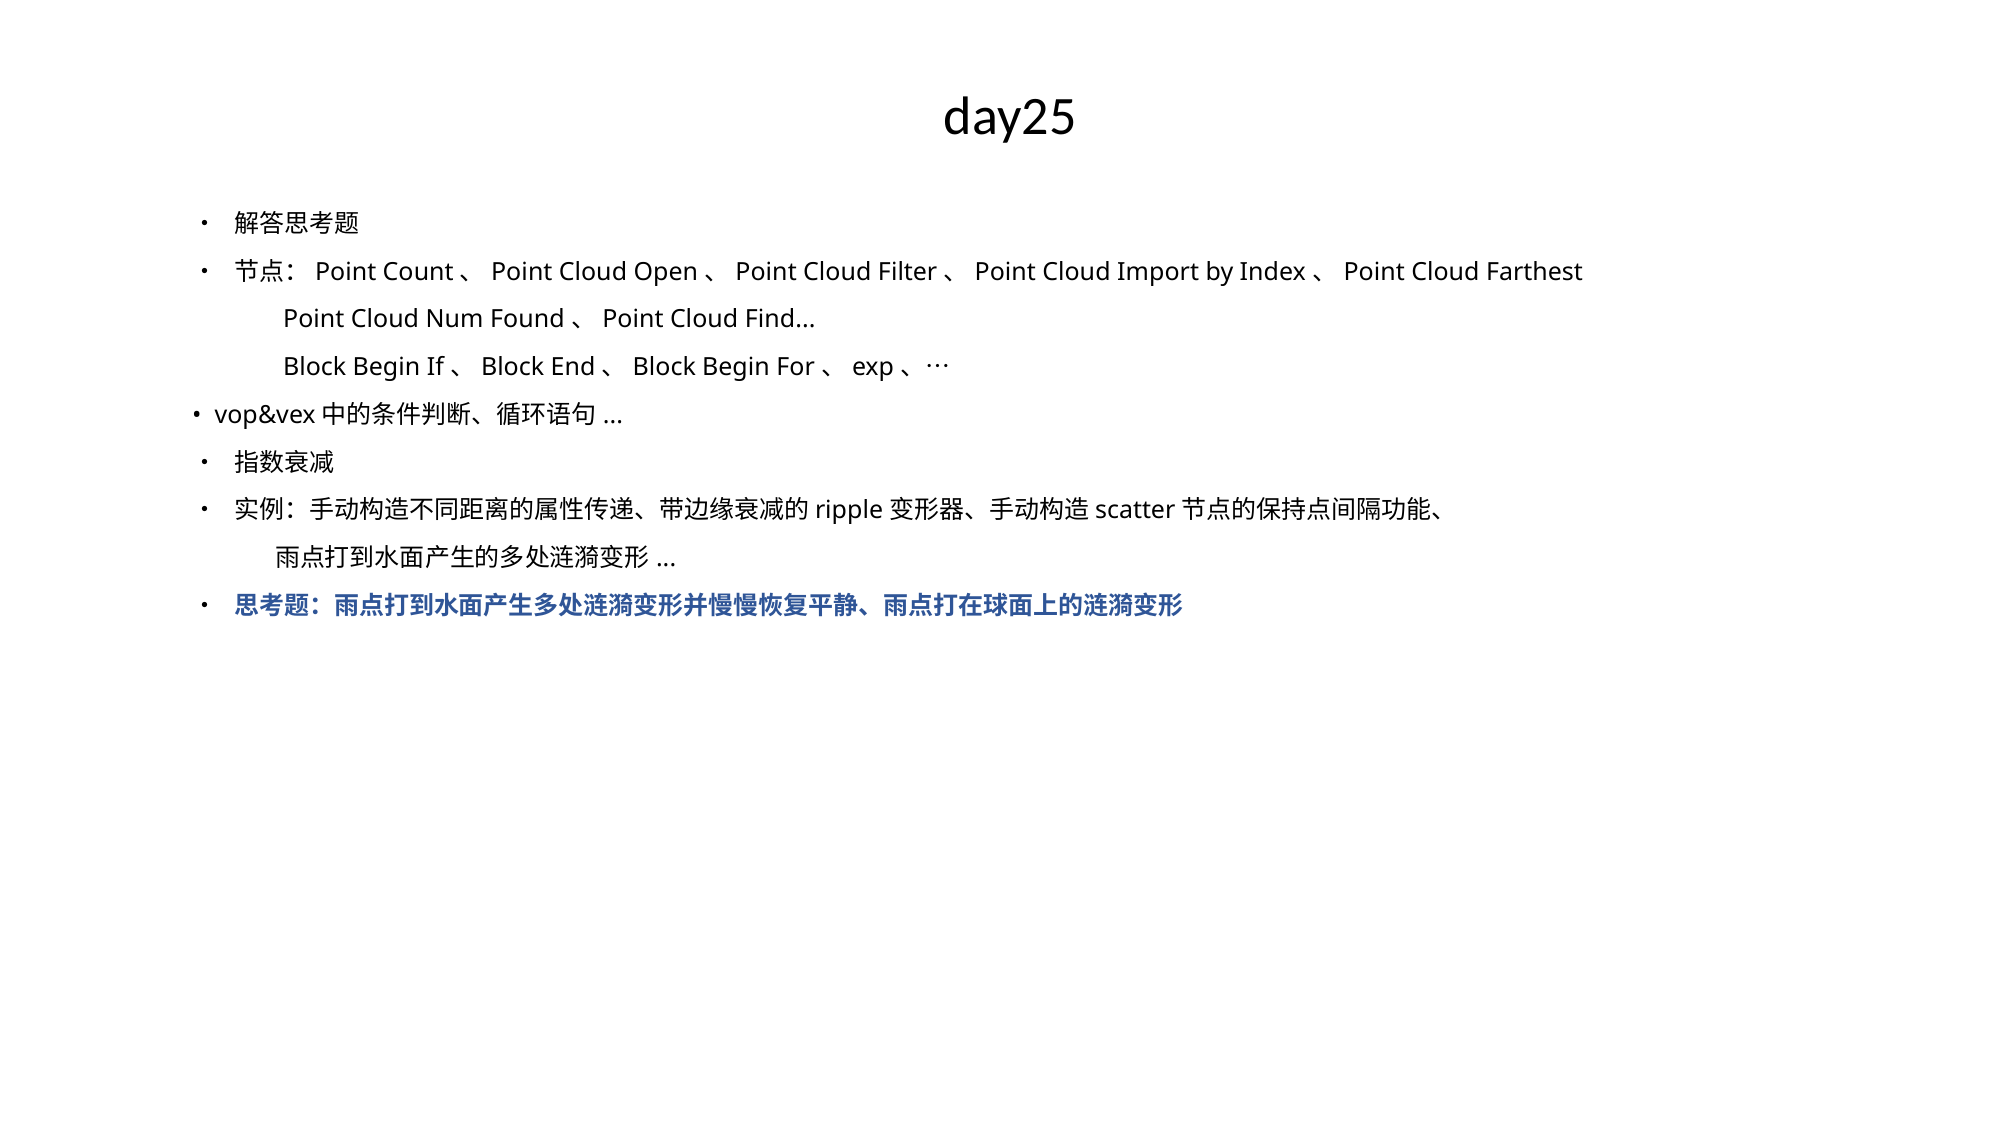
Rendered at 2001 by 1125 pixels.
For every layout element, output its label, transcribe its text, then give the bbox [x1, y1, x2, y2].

subtitle • 解答思考题 • 节点：Point Count、Point Cloud Open、Point Cloud Filter、Point Cloud Import by Index、Point Cloud Farthest Point Cloud Num Found、Point Cloud Find... Block Begin If、Block End、Block Begin For、exp、… • vop&vex中的条件判断、循环语句... • 指数衰减 • 实例：手动构造不同距离的属性传递、带边缘衰减的ripple变形器、手动构造scatter节点的保持点间隔功能、 雨点打到水面产生的多处涟漪变形... • 思考题：雨点打到水面产生多处涟漪变形并慢慢恢复平静、雨点打在球面上的涟漪变形 [176, 203, 1815, 903]
title day25 [711, 41, 1309, 154]
